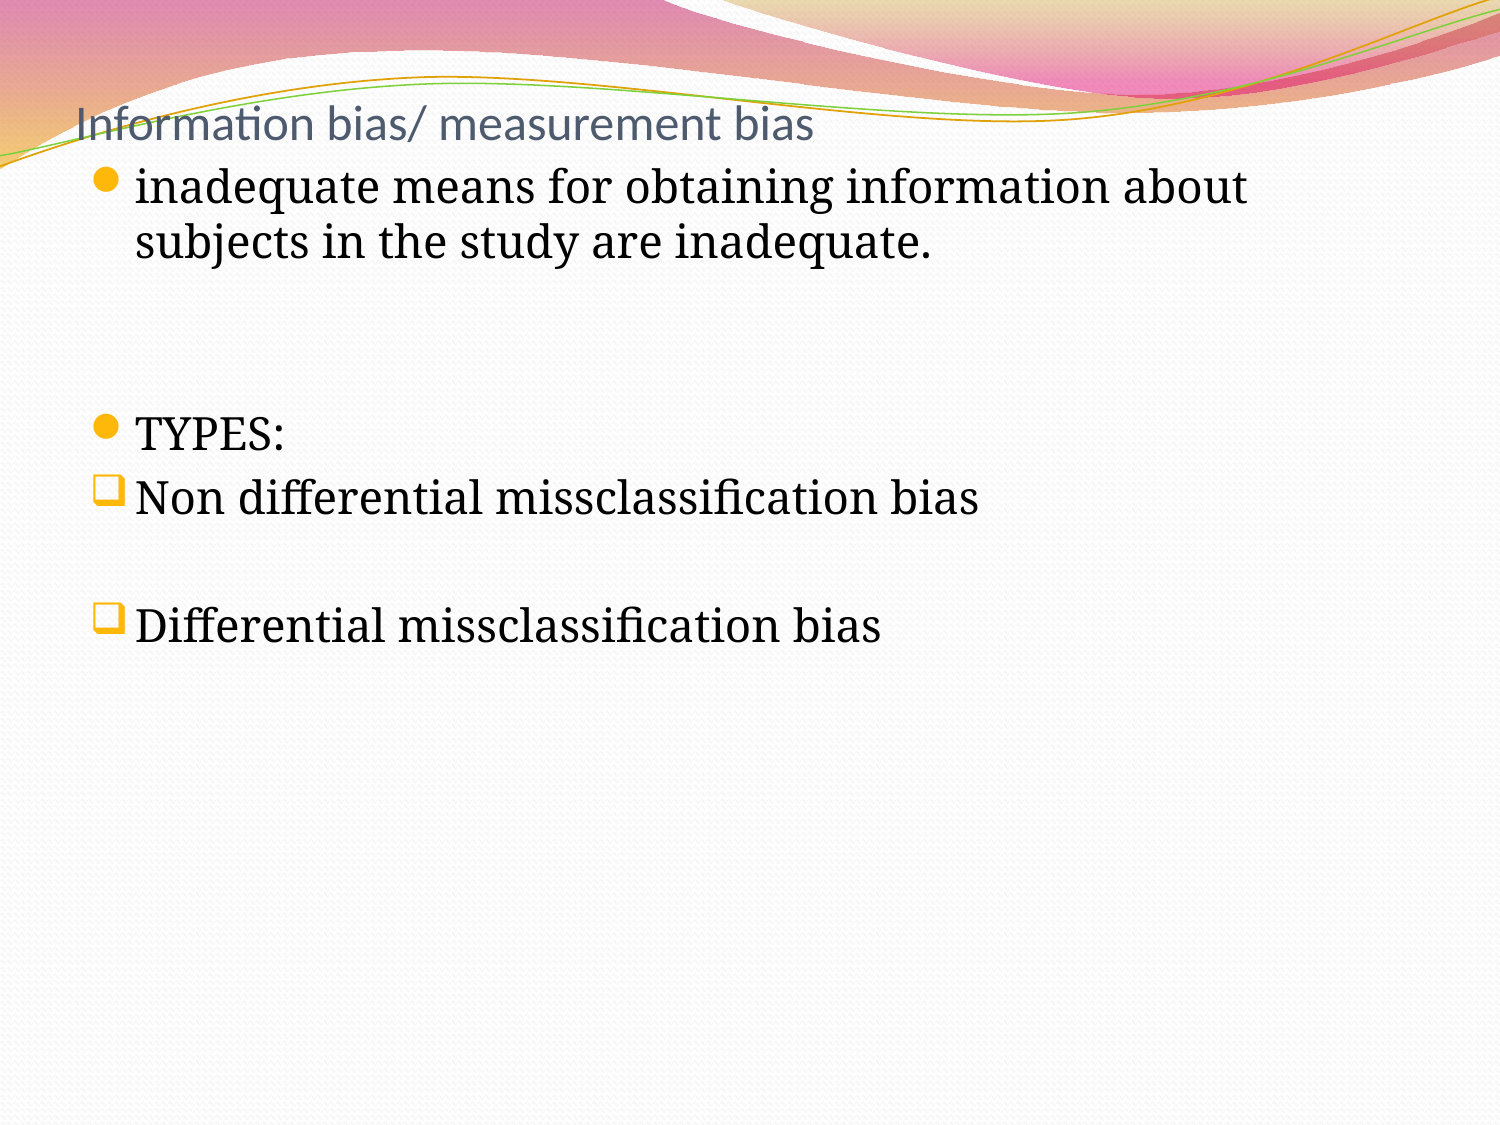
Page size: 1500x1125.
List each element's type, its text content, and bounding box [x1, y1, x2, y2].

list inadequate means for obtaining information about subjects in the study are inadequate. TYPES: Non differential missclassification bias Differential missclassification bias [75, 149, 1425, 1005]
title Information bias/ measurement bias [75, 45, 1425, 149]
